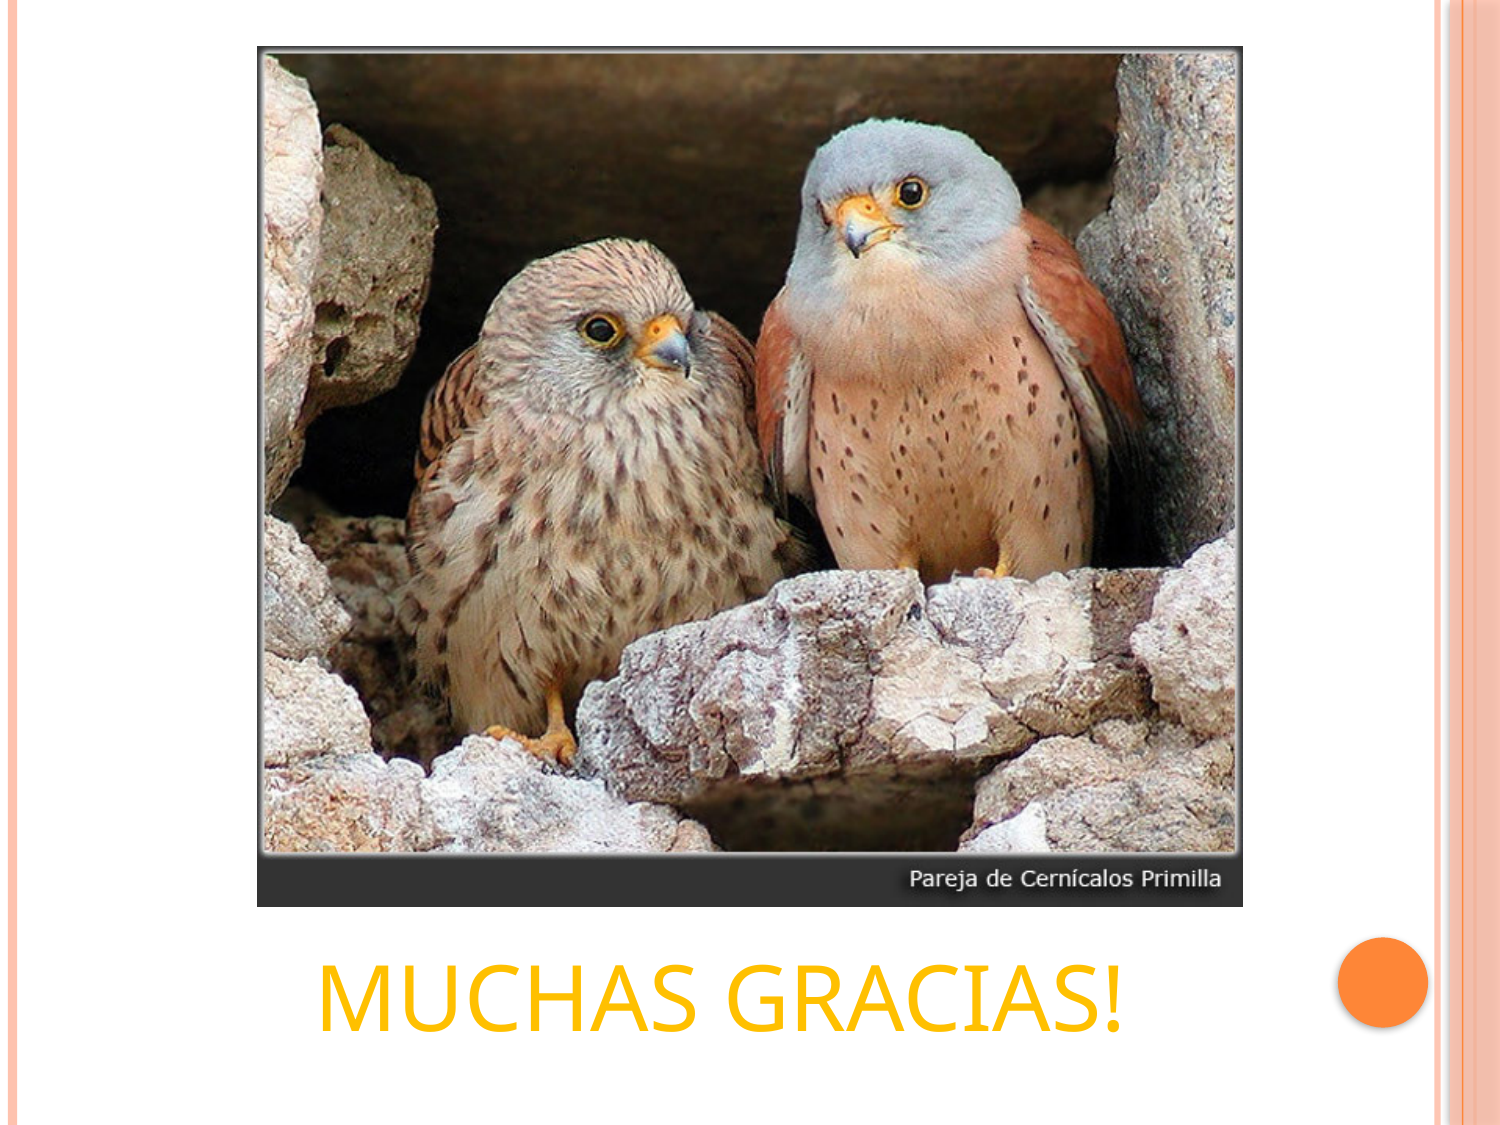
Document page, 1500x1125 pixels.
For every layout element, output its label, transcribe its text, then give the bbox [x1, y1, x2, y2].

picture [257, 46, 1243, 907]
text_box MUCHAS GRACIAS! [290, 923, 1210, 1067]
